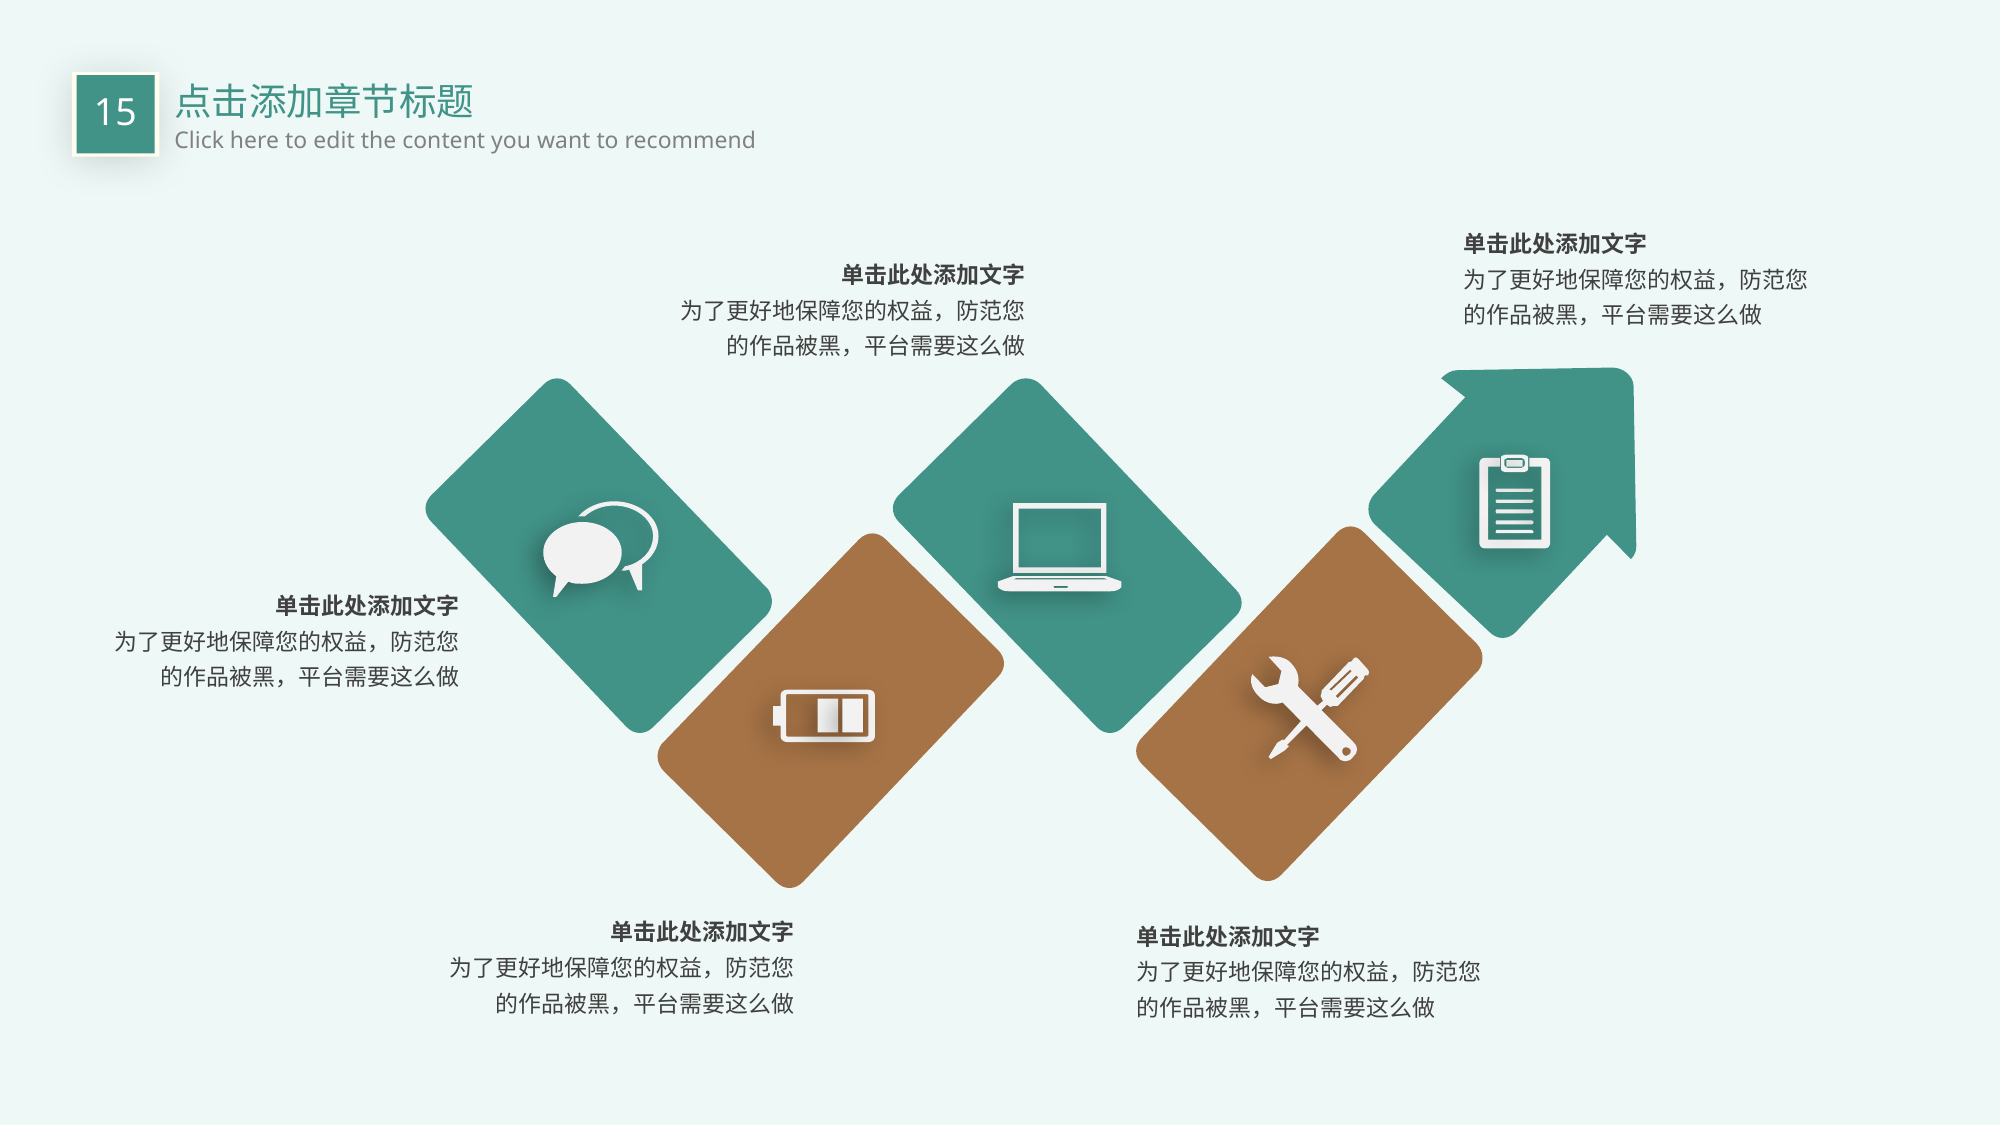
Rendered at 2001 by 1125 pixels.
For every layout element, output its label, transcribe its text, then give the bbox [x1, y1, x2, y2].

text_box [891, 377, 1243, 735]
text_box 单击此处添加文字 为了更好地保障您的权益，防范您的作品被黑，平台需要这么做 [98, 576, 475, 698]
text_box 单击此处添加文字 为了更好地保障您的权益，防范您的作品被黑，平台需要这么做 [1121, 906, 1497, 1029]
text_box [543, 501, 659, 597]
list Click here to edit the content you want to recommend [159, 121, 1454, 172]
text_box 单击此处添加文字 为了更好地保障您的权益，防范您的作品被黑，平台需要这么做 [665, 244, 1041, 367]
text_box 单击此处添加文字 为了更好地保障您的权益，防范您的作品被黑，平台需要这么做 [433, 902, 810, 1024]
text_box [1367, 366, 1638, 639]
text_box [1135, 525, 1484, 883]
list 点击添加章节标题 [159, 75, 1454, 121]
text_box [772, 689, 875, 743]
text_box [1249, 655, 1371, 763]
text_box 单击此处添加文字 为了更好地保障您的权益，防范您的作品被黑，平台需要这么做 [1448, 214, 1824, 336]
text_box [1479, 454, 1551, 549]
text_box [997, 503, 1122, 592]
text_box [424, 377, 773, 735]
text_box [656, 532, 1006, 890]
